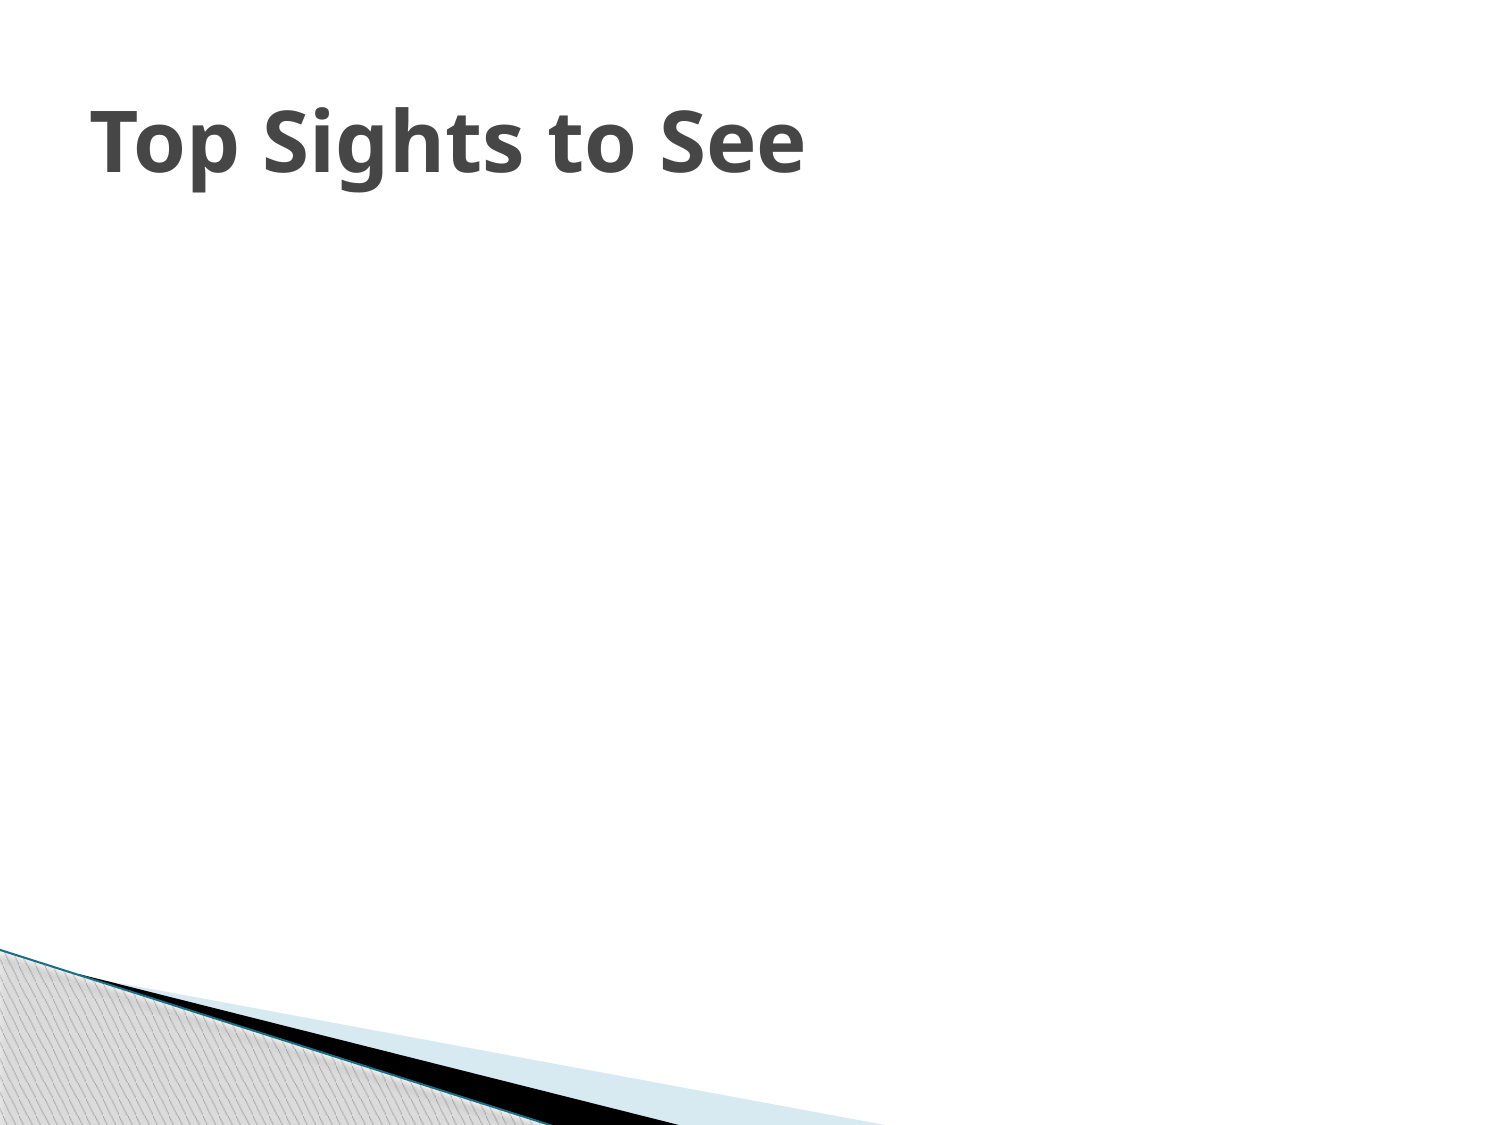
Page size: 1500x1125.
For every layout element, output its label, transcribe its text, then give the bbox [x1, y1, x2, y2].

title Top Sights to See [75, 45, 1425, 233]
